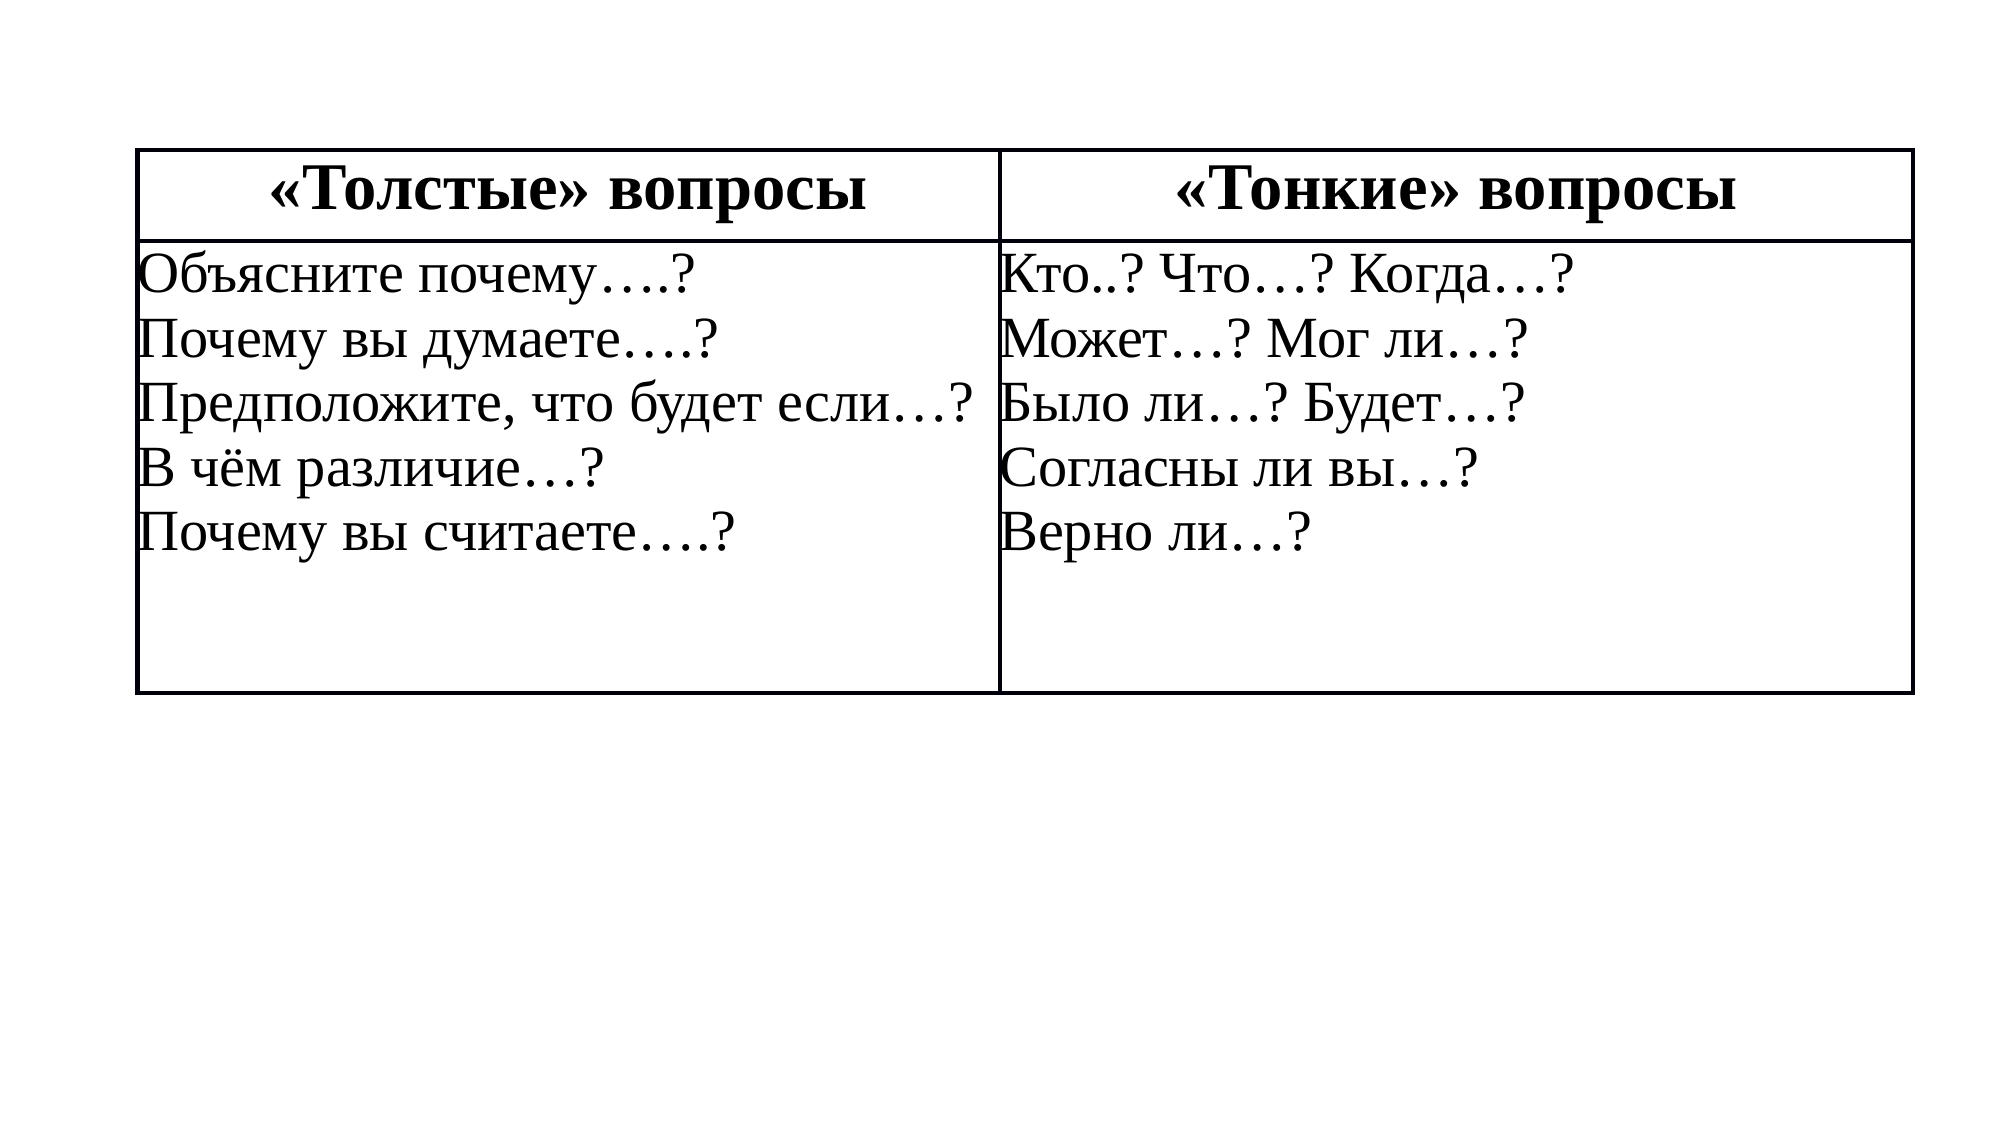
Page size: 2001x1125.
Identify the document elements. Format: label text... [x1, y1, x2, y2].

table_header «Толстые» вопросы [140, 152, 998, 239]
table_cell Объясните почему….? Почему вы думаете….? Предположите, что будет если…? В чём различие…? Почему вы считаете….? [140, 243, 998, 691]
table_header «Тонкие» вопросы [1002, 152, 1911, 239]
table_cell Кто..? Что…? Когда…? Может…? Мог ли…? Было ли…? Будет…? Согласны ли вы…? Верно ли…? [1002, 243, 1911, 691]
